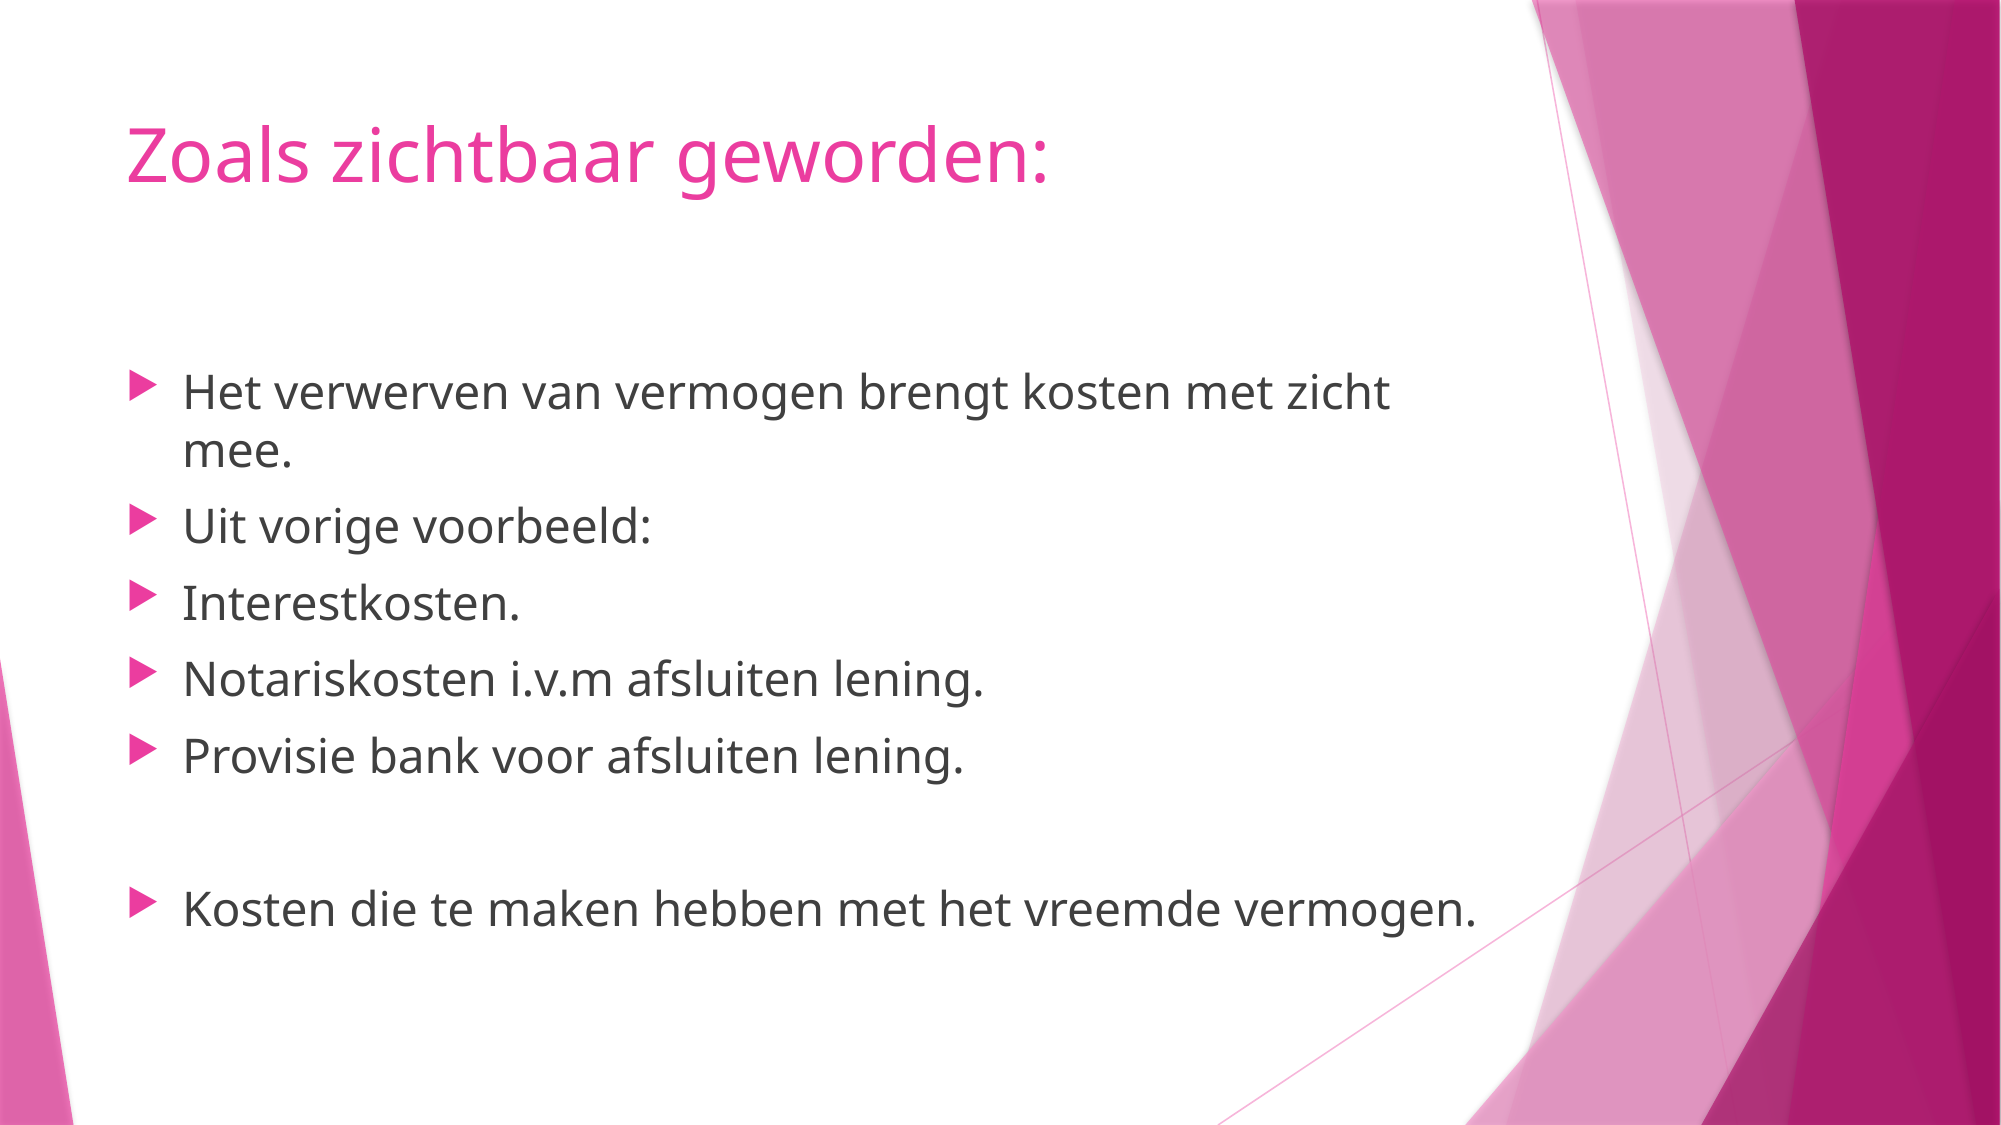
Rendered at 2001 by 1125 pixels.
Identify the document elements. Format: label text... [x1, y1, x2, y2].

list Het verwerven van vermogen brengt kosten met zicht mee. Uit vorige voorbeeld: Interestkosten. Notariskosten i.v.m afsluiten lening. Provisie bank voor afsluiten lening. Kosten die te maken hebben met het vreemde vermogen. [111, 354, 1522, 992]
title Zoals zichtbaar geworden: [111, 99, 1522, 317]
